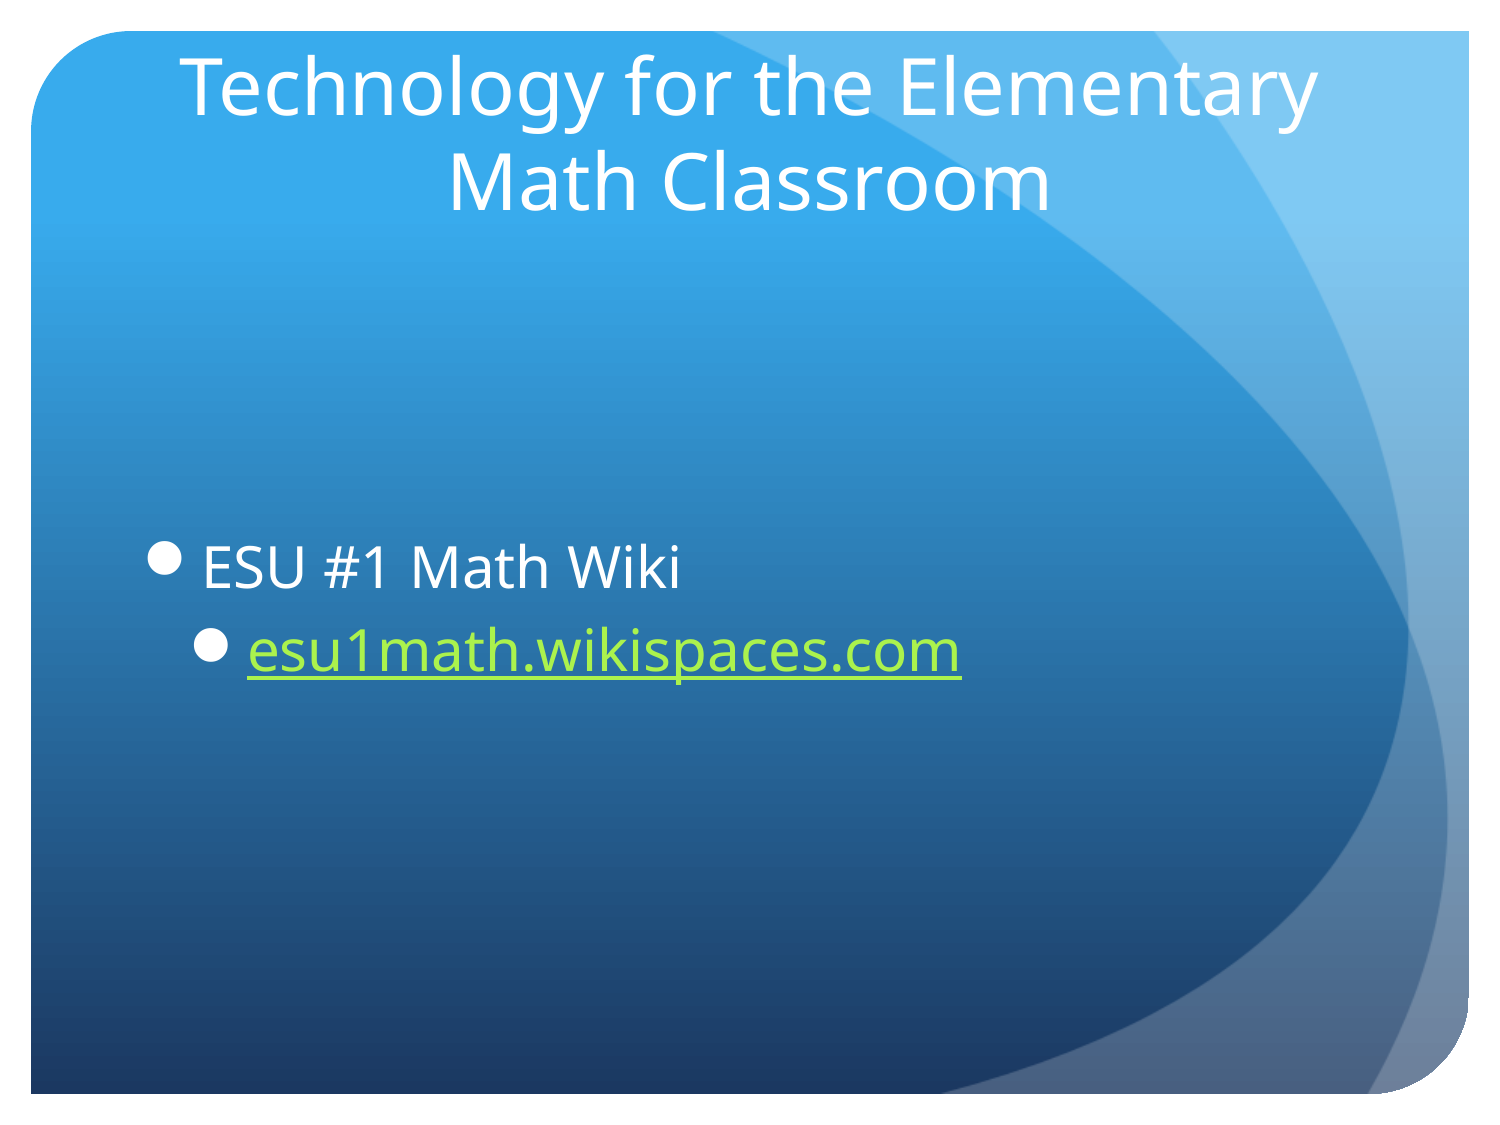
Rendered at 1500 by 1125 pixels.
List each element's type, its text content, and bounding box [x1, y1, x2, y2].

list ESU #1 Math Wiki esu1math.wikispaces.com [127, 299, 1372, 991]
title Technology for the Elementary Math Classroom [127, 62, 1372, 234]
picture [24, 30, 1473, 1094]
